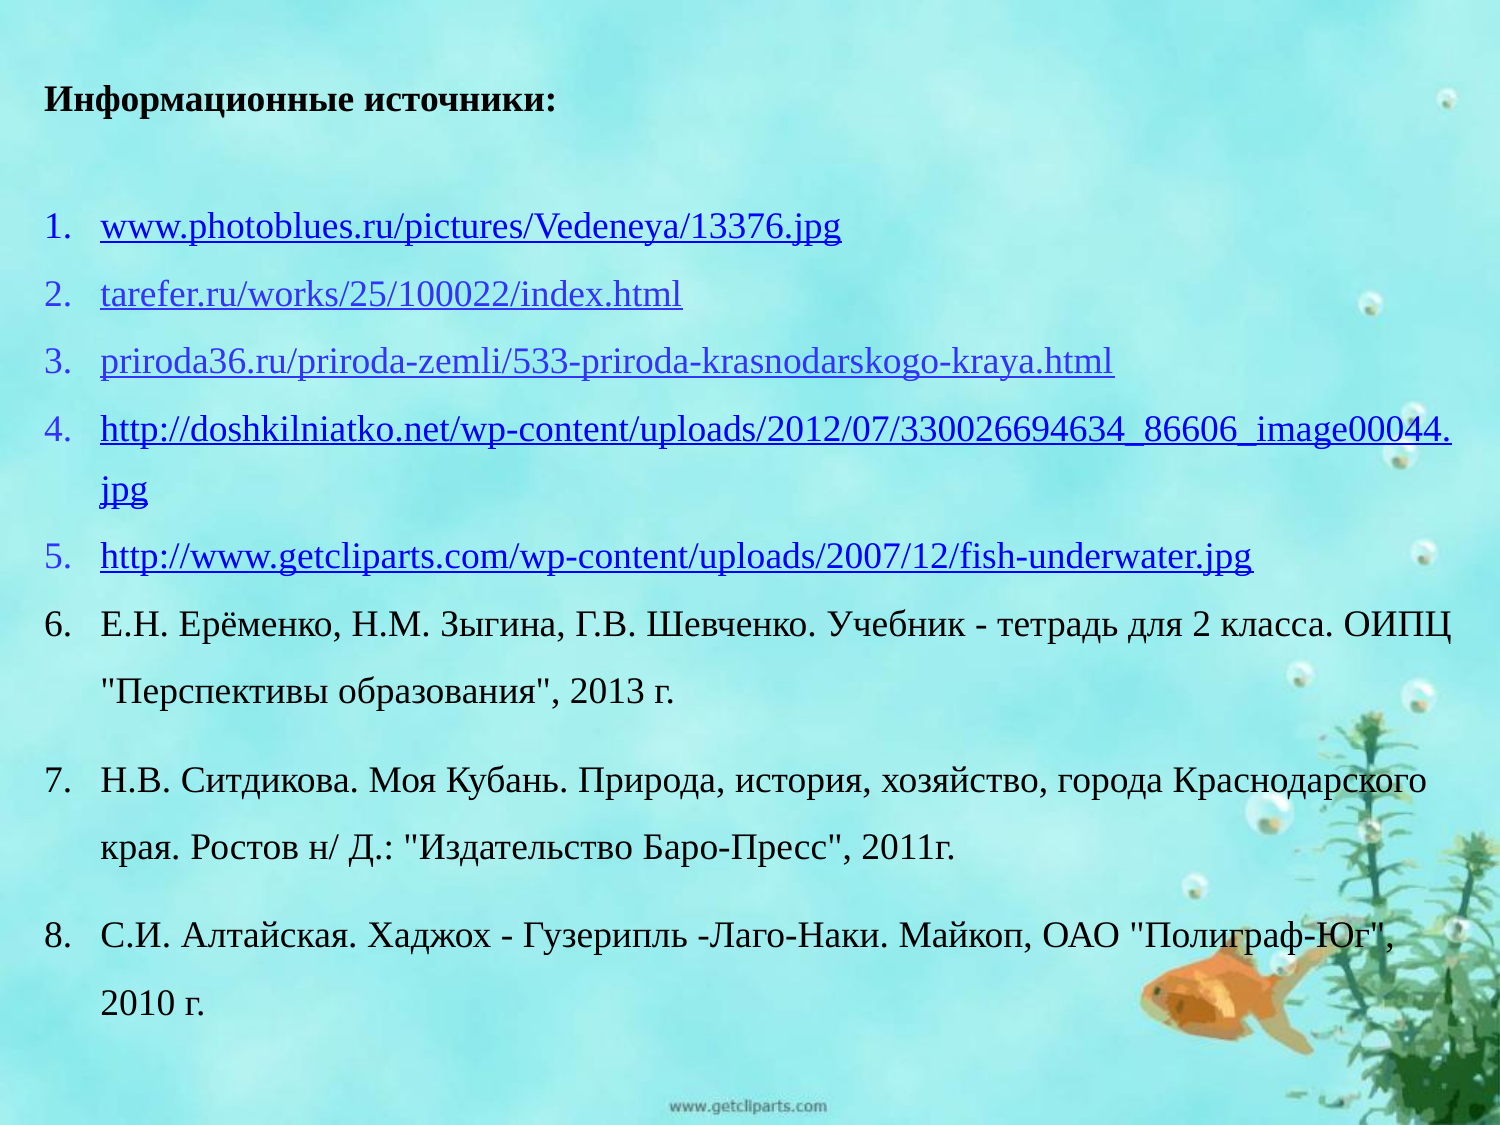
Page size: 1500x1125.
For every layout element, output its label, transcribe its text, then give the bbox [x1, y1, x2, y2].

picture [0, 0, 1500, 1125]
text_box Информационные источники: www.photoblues.ru/pictures/Vedeneya/13376.jpg tarefer.ru/works/25/100022/index.html priroda36.ru/priroda-zemli/533-priroda-krasnodarskogo-kraya.html http://doshkilniatko.net/wp-content/uploads/2012/07/330026694634_86606_image00044.jpg http://www.getcliparts.com/wp-content/uploads/2007/12/fish-underwater.jpg Е.Н. Ерёменко, Н.М. Зыгина, Г.В. Шевченко. Учебник - тетрадь для 2 класса. ОИПЦ "Перспективы образования", 2013 г. Н.В. Ситдикова. Моя Кубань. Природа, история, хозяйство, города Краснодарского края. Ростов н/ Д.: "Издательство Баро-Пресс", 2011г. С.И. Алтайская. Хаджох - Гузерипль -Лаго-Наки. Майкоп, ОАО "Полиграф-Юг", 2010 г. [29, 66, 1471, 971]
